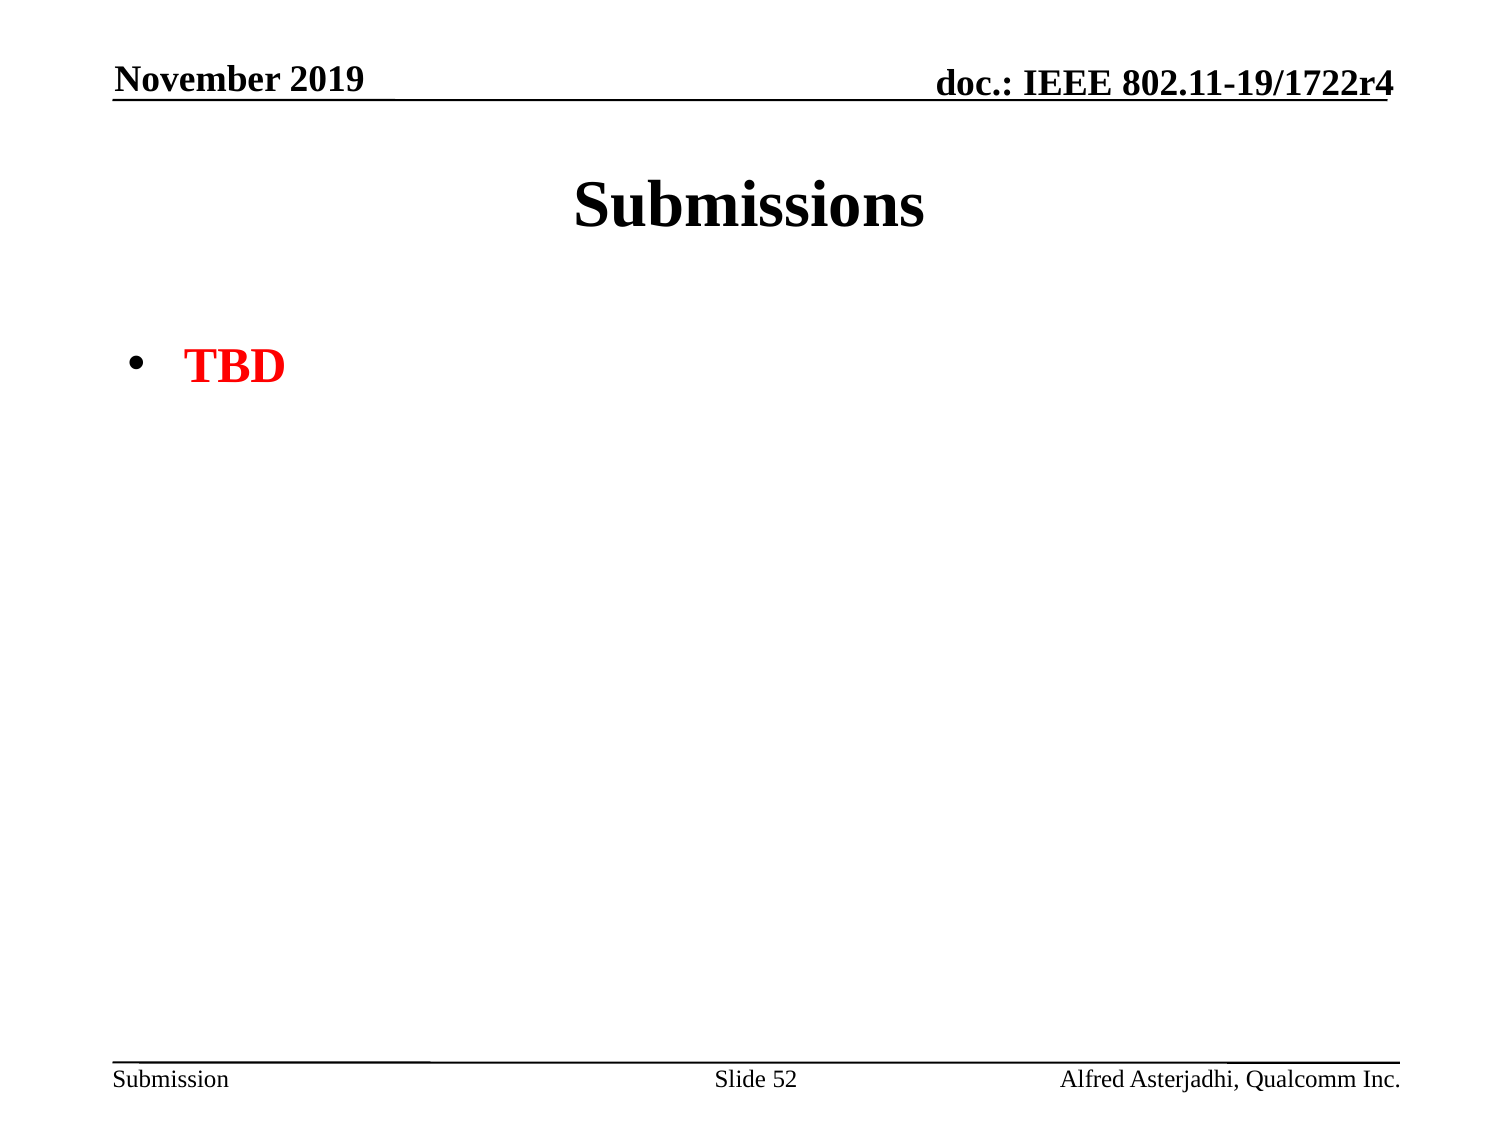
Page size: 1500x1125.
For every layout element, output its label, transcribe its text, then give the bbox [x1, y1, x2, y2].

list TBD [112, 324, 1388, 1000]
footer Alfred Asterjadhi, Qualcomm Inc. [878, 1061, 1402, 1093]
title Submissions [112, 112, 1388, 288]
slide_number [114, 54, 423, 100]
slide_number Slide 52 [712, 1061, 800, 1123]
